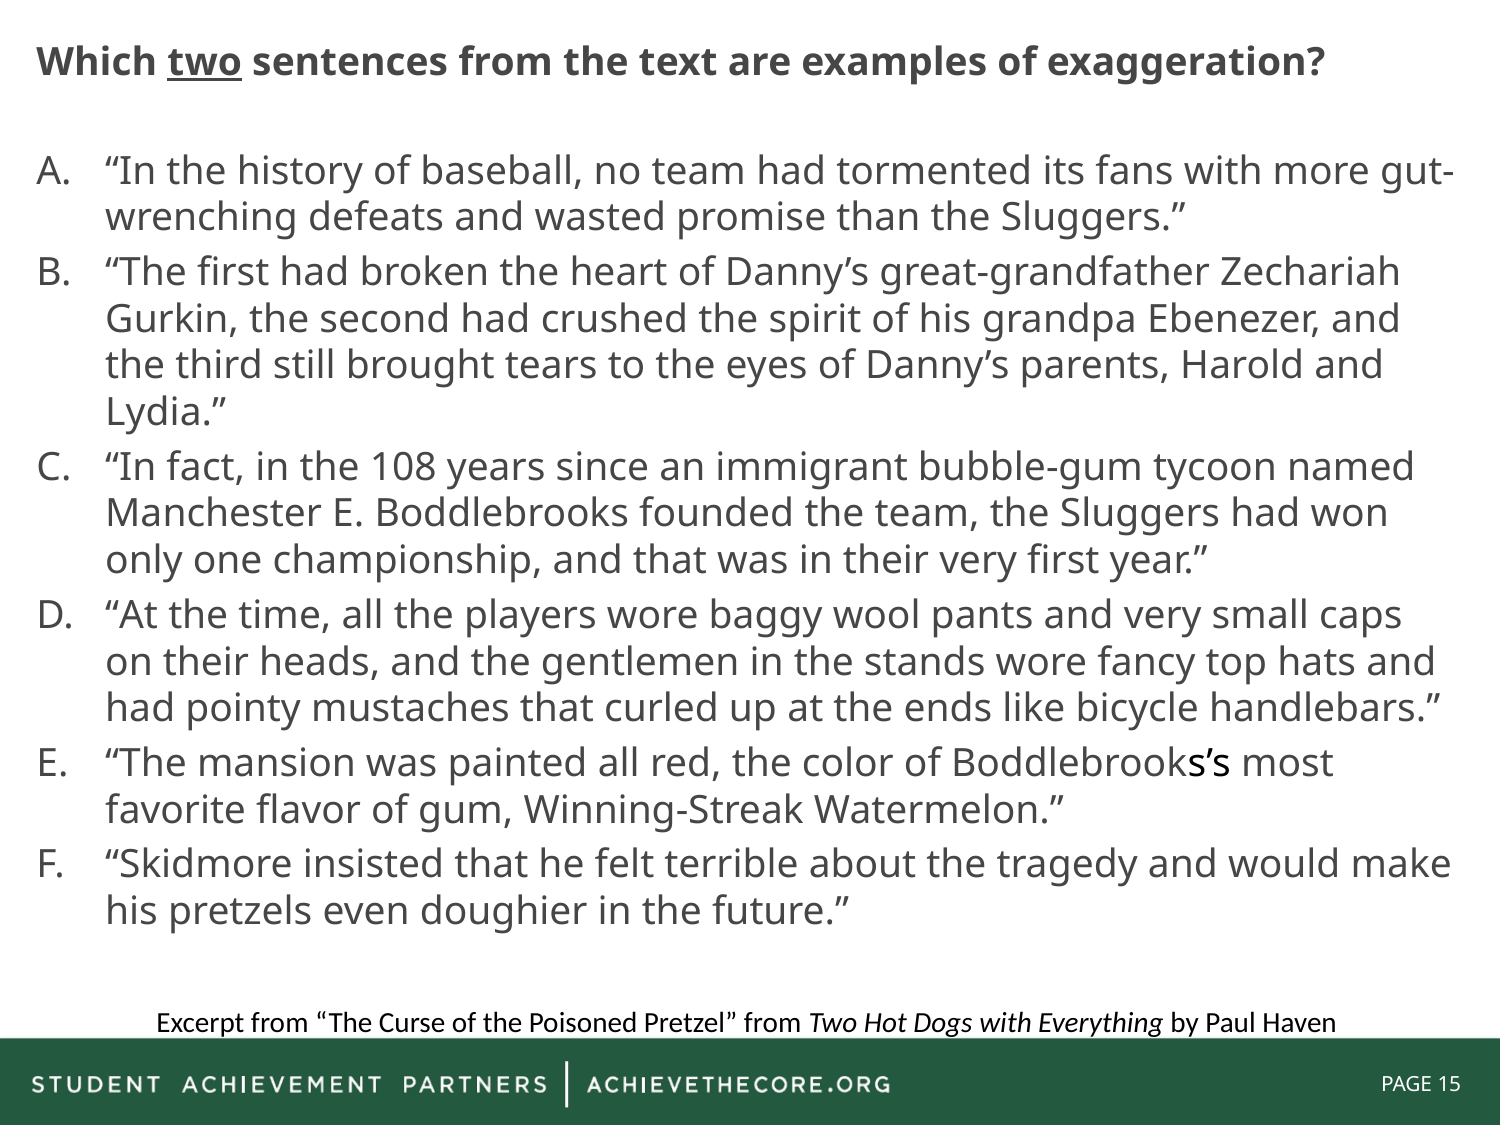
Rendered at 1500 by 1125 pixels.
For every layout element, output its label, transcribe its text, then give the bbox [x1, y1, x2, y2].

text_box Excerpt from “The Curse of the Poisoned Pretzel” from Two Hot Dogs with Everything by Paul Haven [0, 995, 1500, 1046]
list Which two sentences from the text are examples of exaggeration? “In the history of baseball, no team had tormented its fans with more gut-wrenching defeats and wasted promise than the Sluggers.” “The first had broken the heart of Danny’s great-grandfather Zechariah Gurkin, the second had crushed the spirit of his grandpa Ebenezer, and the third still brought tears to the eyes of Danny’s parents, Harold and Lydia.” “In fact, in the 108 years since an immigrant bubble-gum tycoon named Manchester E. Boddlebrooks founded the team, the Sluggers had won only one championship, and that was in their very first year.” “At the time, all the players wore baggy wool pants and very small caps on their heads, and the gentlemen in the stands wore fancy top hats and had pointy mustaches that curled up at the ends like bicycle handlebars.” “The mansion was painted all red, the color of Boddlebrooks’s most favorite flavor of gum, Winning-Streak Watermelon.” “Skidmore insisted that he felt terrible about the tragedy and would make his pretzels even doughier in the future.” [21, 28, 1472, 995]
